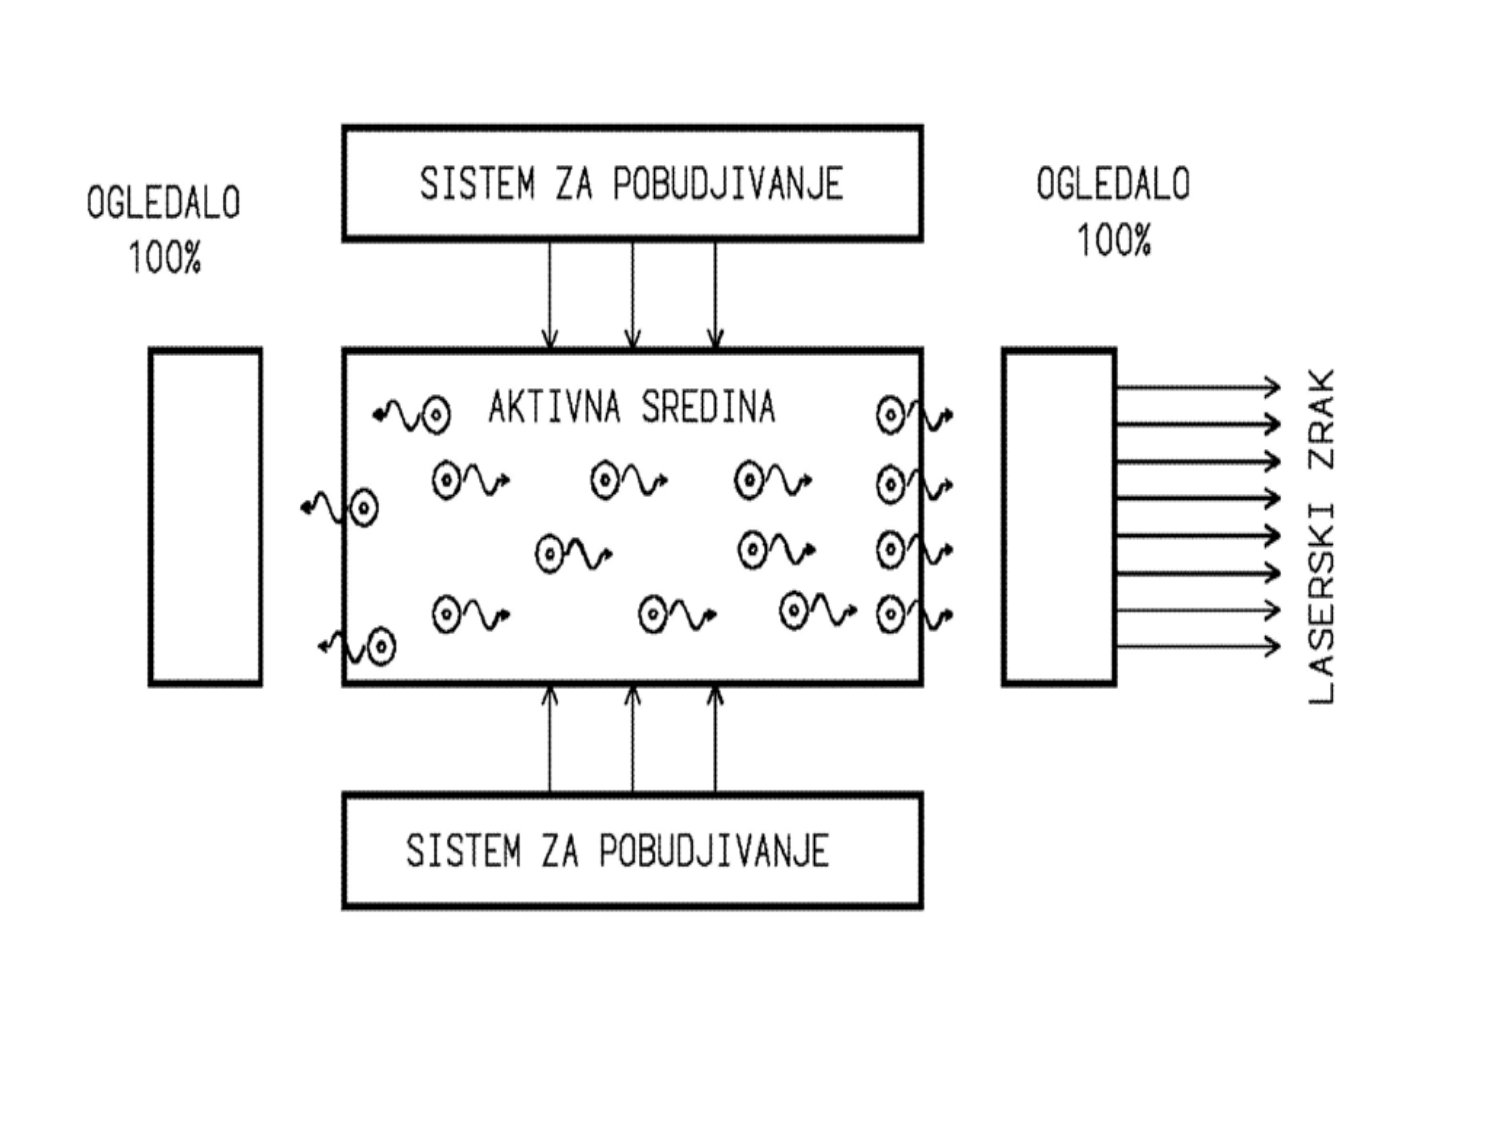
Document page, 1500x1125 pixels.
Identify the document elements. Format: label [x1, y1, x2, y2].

list [74, 70, 1426, 968]
